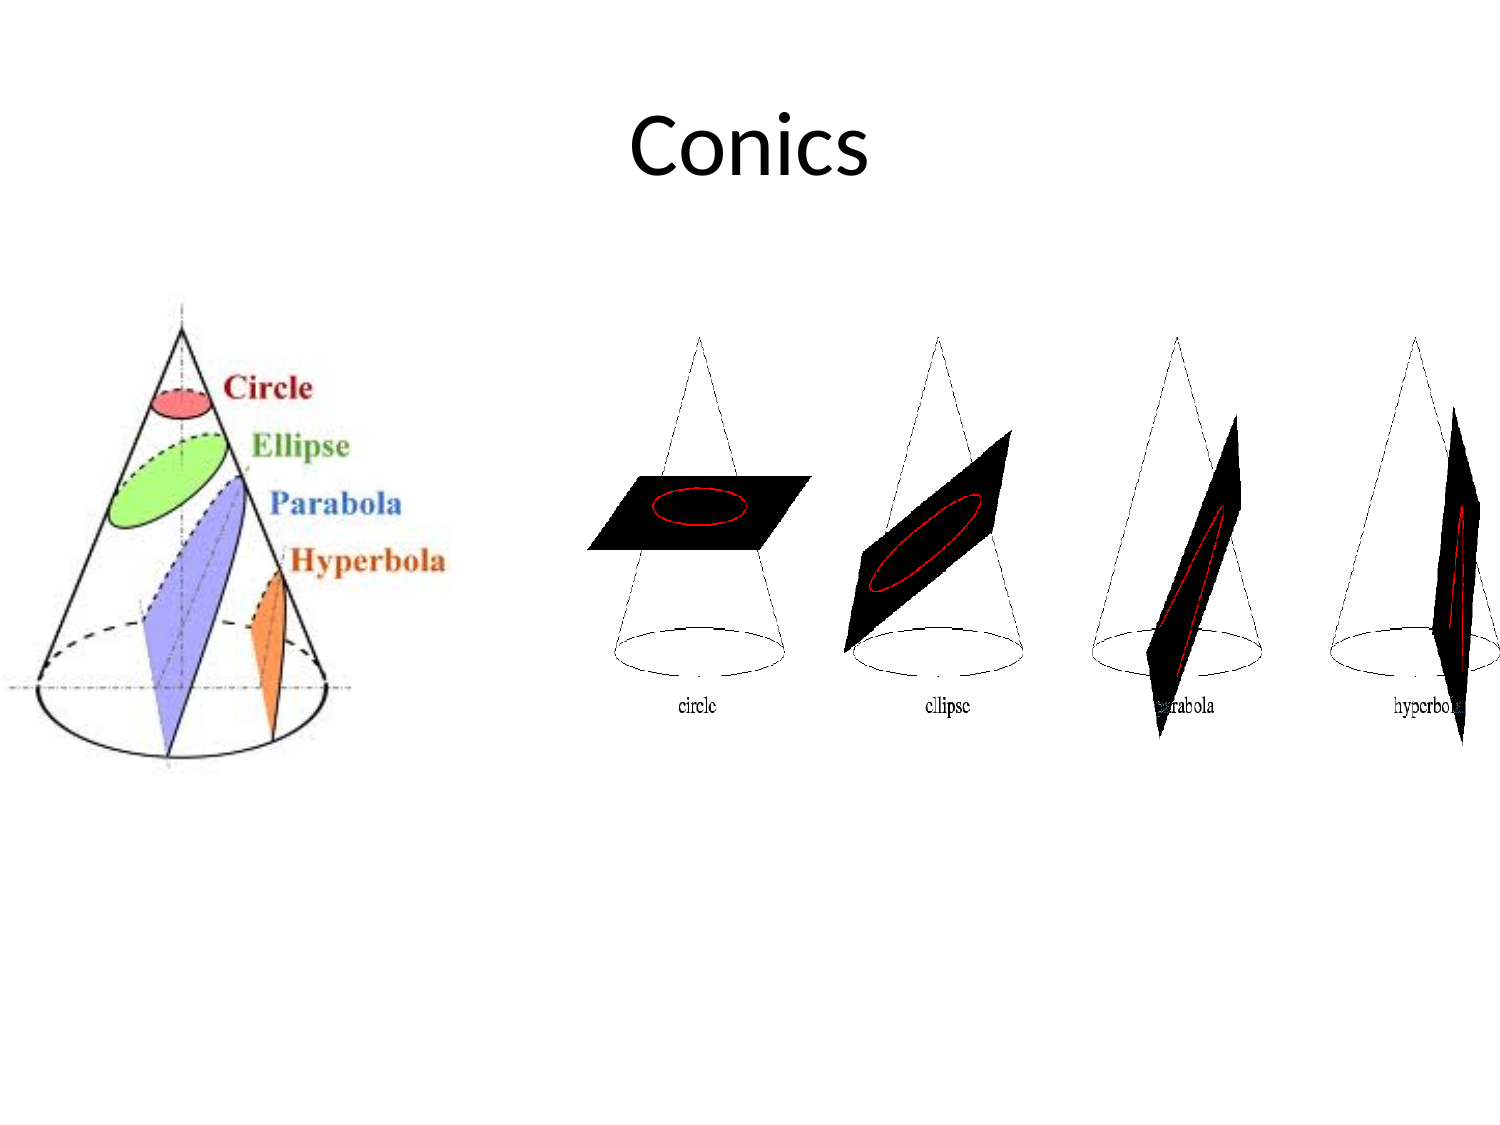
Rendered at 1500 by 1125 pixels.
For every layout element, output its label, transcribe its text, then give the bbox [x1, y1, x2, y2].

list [3, 294, 451, 776]
picture [587, 337, 1500, 747]
title Conics [75, 45, 1425, 233]
